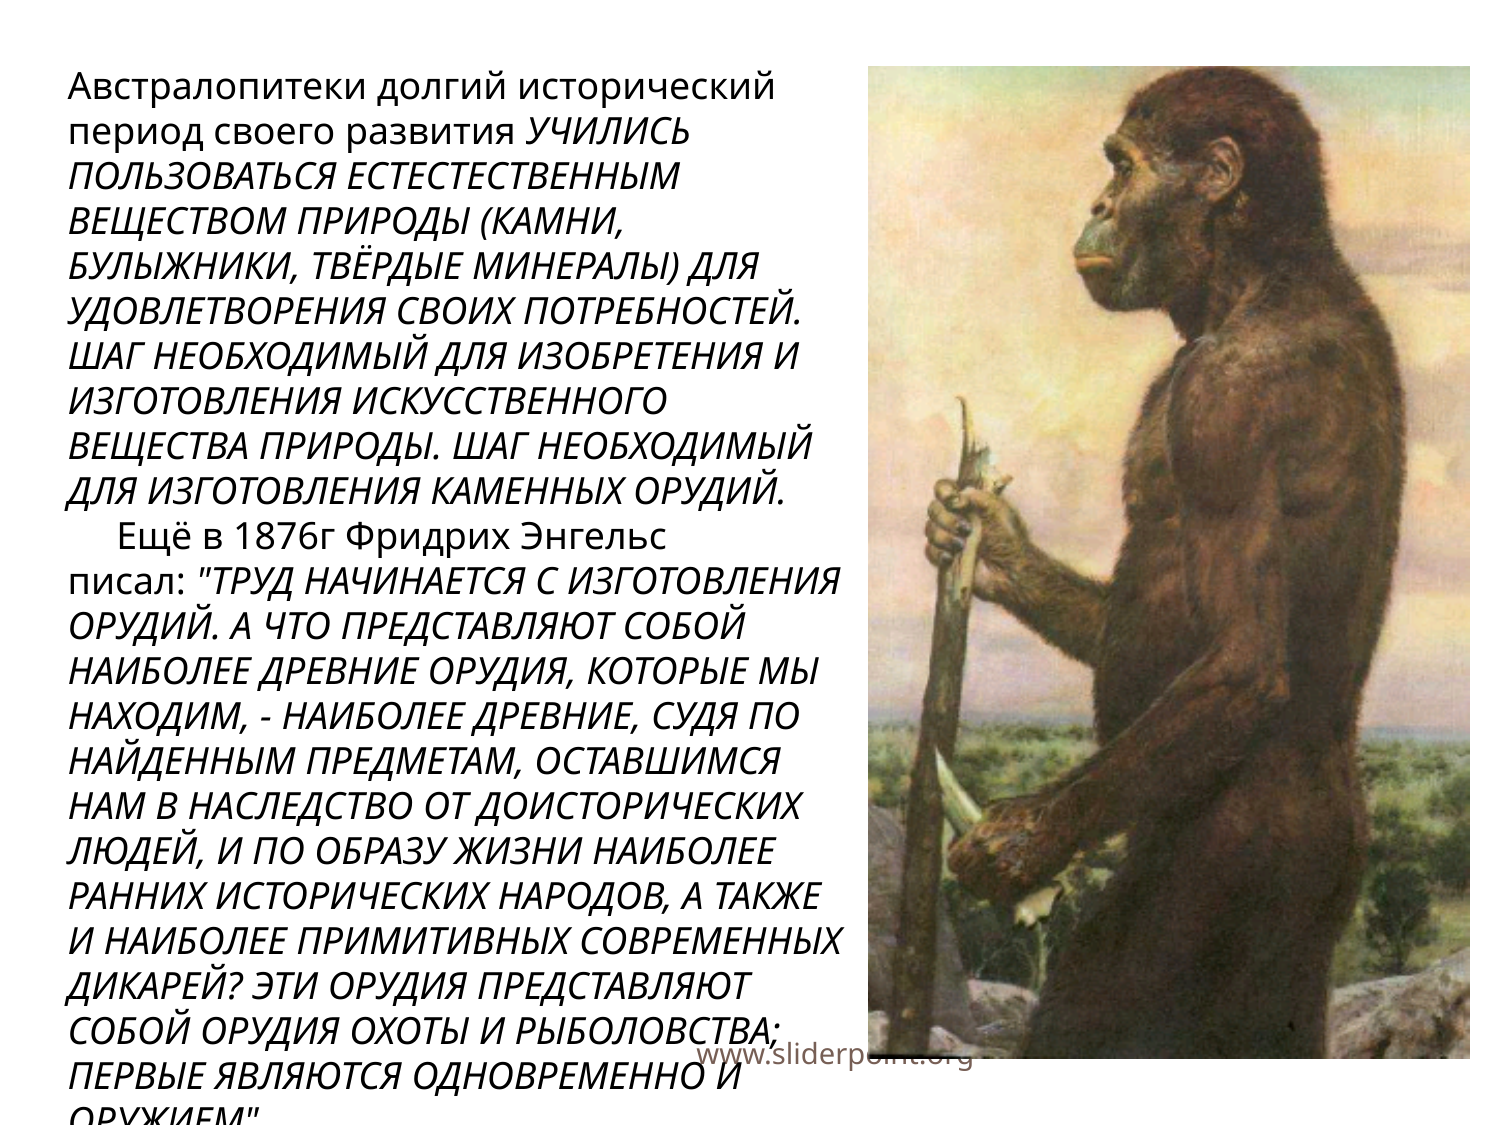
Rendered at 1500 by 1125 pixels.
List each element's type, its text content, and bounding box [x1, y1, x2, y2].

picture [867, 65, 1470, 1059]
text_box Австралопитеки долгий исторический период своего развития УЧИЛИСЬ ПОЛЬЗОВАТЬСЯ ЕСТЕСТЕСТВЕННЫМ ВЕЩЕСТВОМ ПРИРОДЫ (КАМНИ, БУЛЫЖНИКИ, ТВЁРДЫЕ МИНЕРАЛЫ) ДЛЯ УДОВЛЕТВОРЕНИЯ СВОИХ ПОТРЕБНОСТЕЙ. ШАГ НЕОБХОДИМЫЙ ДЛЯ ИЗОБРЕТЕНИЯ И ИЗГОТОВЛЕНИЯ ИСКУССТВЕННОГО ВЕЩЕСТВА ПРИРОДЫ. ШАГ НЕОБХОДИМЫЙ ДЛЯ ИЗГОТОВЛЕНИЯ КАМЕННЫХ ОРУДИЙ. Ещё в 1876г Фридрих Энгельс писал: "ТРУД НАЧИНАЕТСЯ С ИЗГОТОВЛЕНИЯ ОРУДИЙ. А ЧТО ПРЕДСТАВЛЯЮТ СОБОЙ НАИБОЛЕЕ ДРЕВНИЕ ОРУДИЯ, КОТОРЫЕ МЫ НАХОДИМ, - НАИБОЛЕЕ ДРЕВНИЕ, СУДЯ ПО НАЙДЕННЫМ ПРЕДМЕТАМ, ОСТАВШИМСЯ НАМ В НАСЛЕДСТВО ОТ ДОИСТОРИЧЕСКИХ ЛЮДЕЙ, И ПО ОБРАЗУ ЖИЗНИ НАИБОЛЕЕ РАННИХ ИСТОРИЧЕСКИХ НАРОДОВ, А ТАКЖЕ И НАИБОЛЕЕ ПРИМИТИВНЫХ СОВРЕМЕННЫХ ДИКАРЕЙ? ЭТИ ОРУДИЯ ПРЕДСТАВЛЯЮТ СОБОЙ ОРУДИЯ ОХОТЫ И РЫБОЛОВСТВА; ПЕРВЫЕ ЯВЛЯЮТСЯ ОДНОВРЕМЕННО И ОРУЖИЕМ" . [53, 54, 869, 1125]
footer www.sliderpoint.org [99, 1024, 990, 1085]
